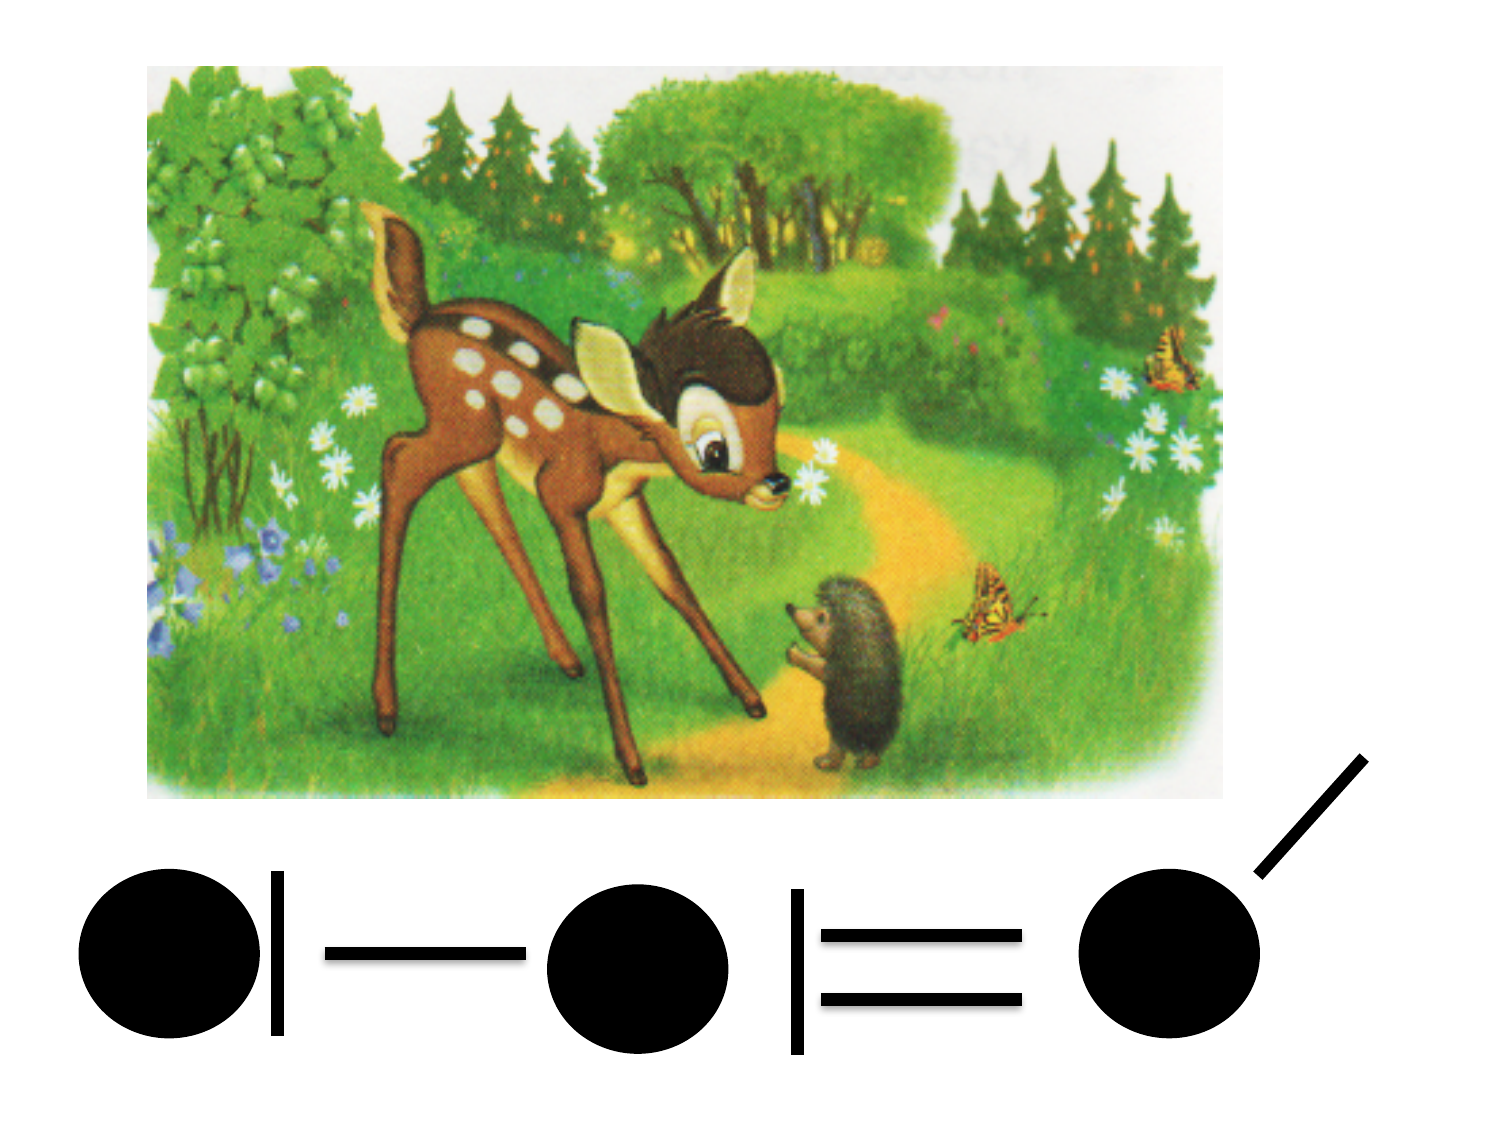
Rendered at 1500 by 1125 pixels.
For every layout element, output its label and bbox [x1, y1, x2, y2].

picture [147, 66, 1223, 799]
text_box [1257, 757, 1365, 876]
text_box [78, 868, 260, 1039]
text_box [1078, 868, 1260, 1039]
text_box [547, 884, 729, 1054]
